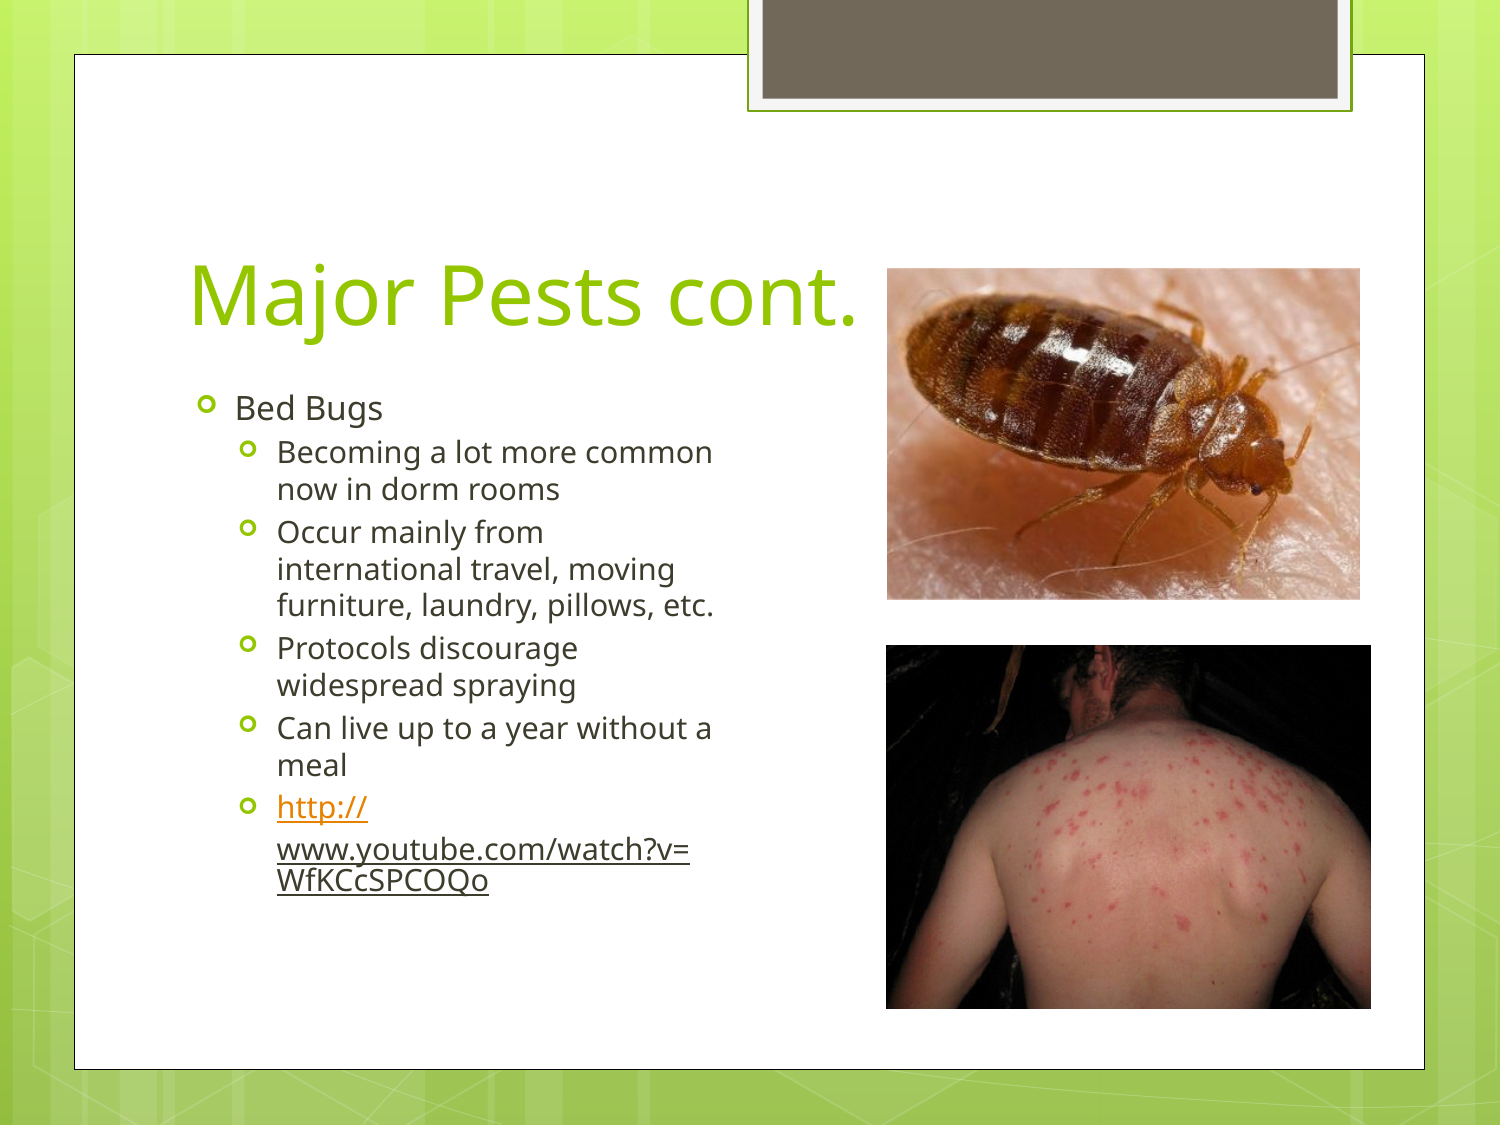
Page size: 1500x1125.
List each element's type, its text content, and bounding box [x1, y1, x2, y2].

picture [887, 268, 1360, 600]
list Bed Bugs Becoming a lot more common now in dorm rooms Occur mainly from international travel, moving furniture, laundry, pillows, etc. Protocols discourage widespread spraying Can live up to a year without a meal http://www.youtube.com/watch?v=WfKCcSPCOQo [171, 379, 732, 953]
title Major Pests cont. [172, 162, 1325, 350]
picture [885, 645, 1371, 1009]
